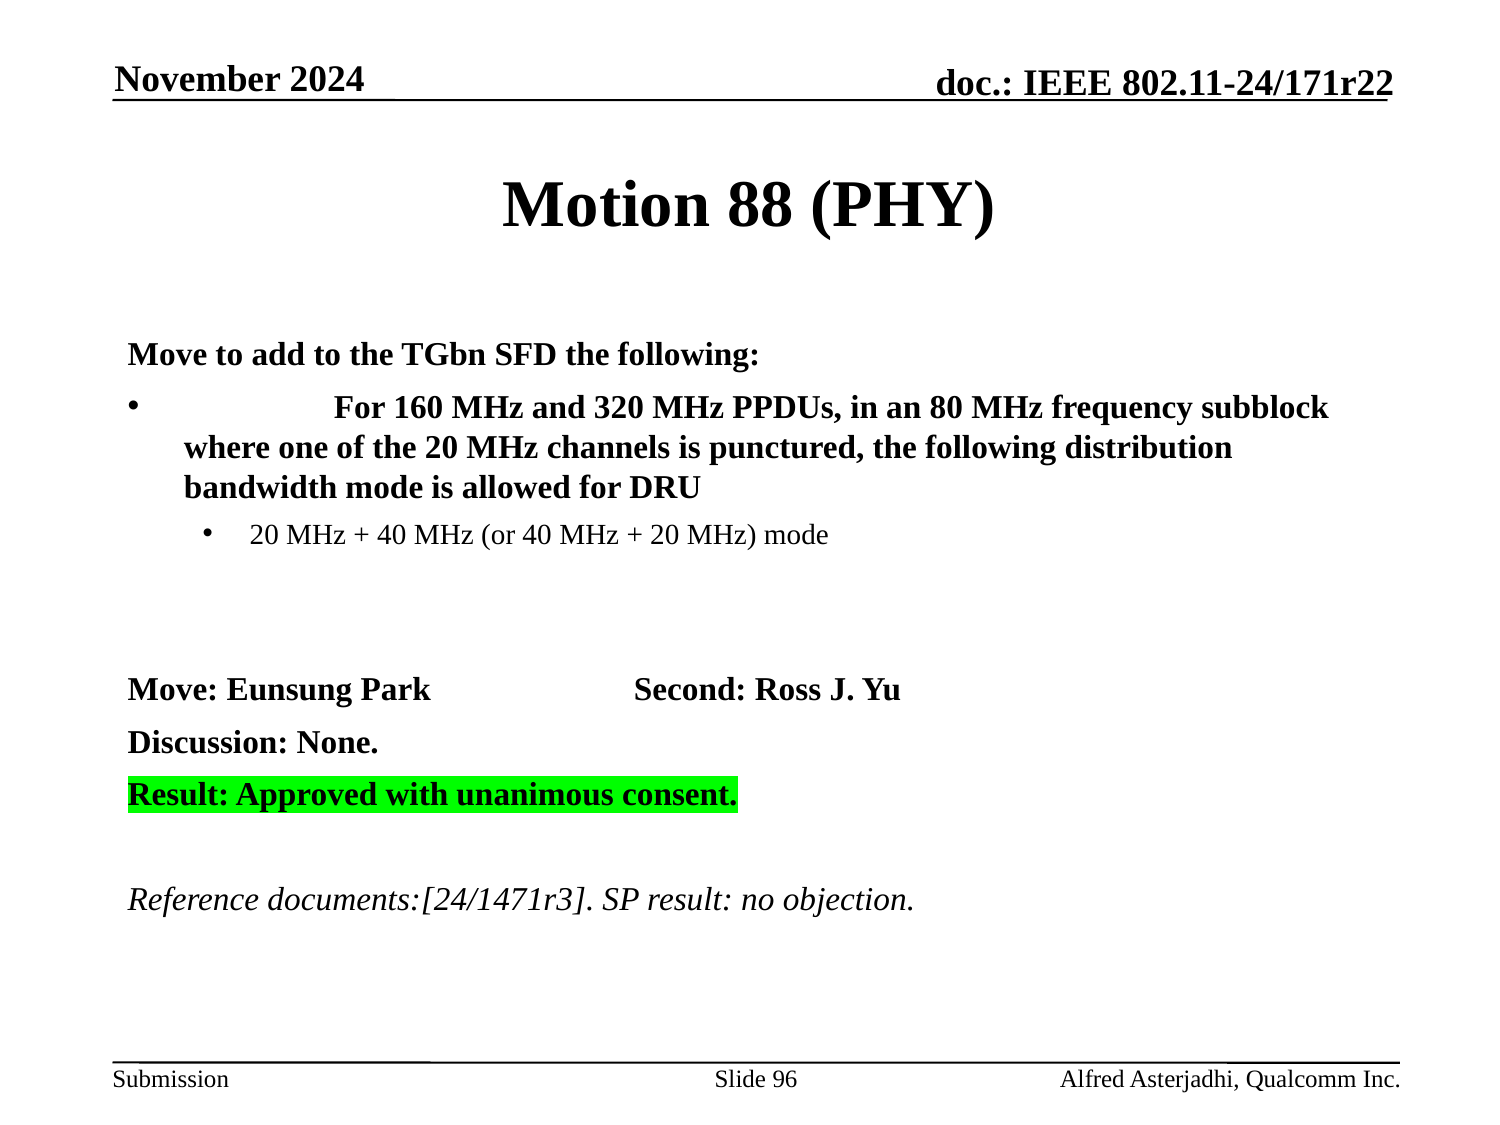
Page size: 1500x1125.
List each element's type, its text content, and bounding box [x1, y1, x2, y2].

list Move to add to the TGbn SFD the following: For 160 MHz and 320 MHz PPDUs, in an 80 MHz frequency subblock where one of the 20 MHz channels is punctured, the following distribution bandwidth mode is allowed for DRU 20 MHz + 40 MHz (or 40 MHz + 20 MHz) mode Move: Eunsung Park Second: Ross J. Yu Discussion: None. Result: Approved with unanimous consent. Reference documents:[24/1471r3]. SP result: no objection. [112, 324, 1388, 1000]
title Motion 88 (PHY) [112, 112, 1388, 288]
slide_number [114, 54, 423, 100]
slide_number Slide 96 [712, 1061, 800, 1123]
footer Alfred Asterjadhi, Qualcomm Inc. [878, 1061, 1402, 1093]
